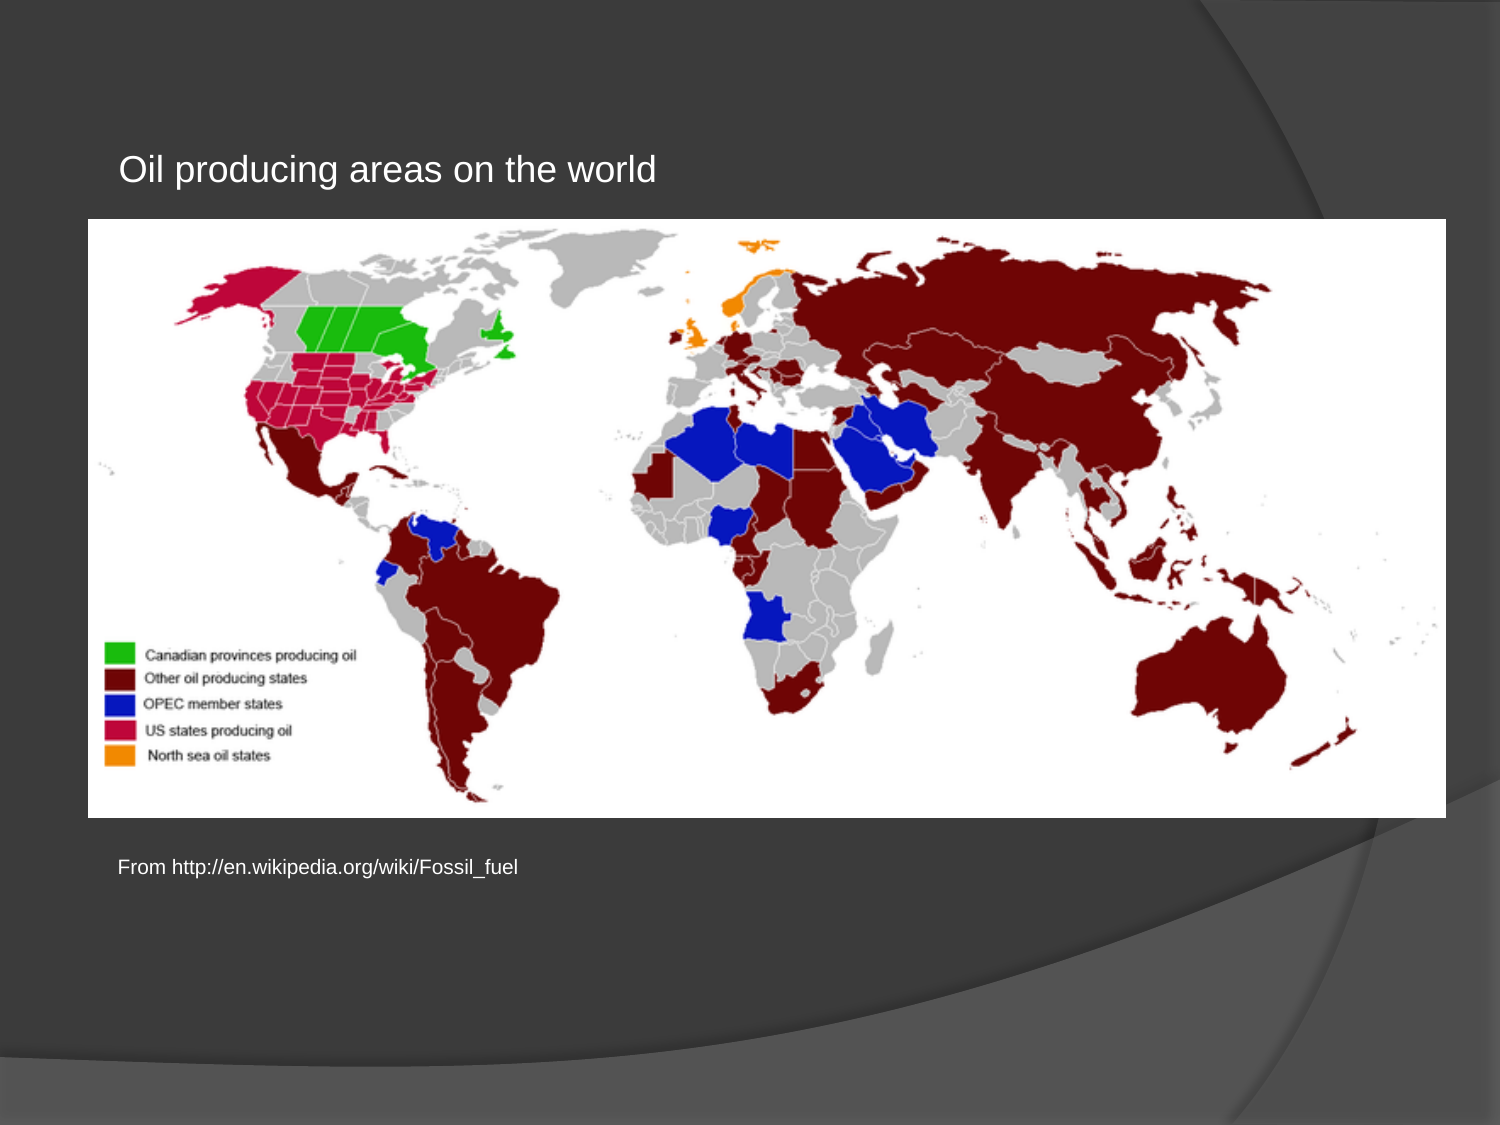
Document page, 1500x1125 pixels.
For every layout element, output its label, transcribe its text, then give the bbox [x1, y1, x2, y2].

picture [88, 219, 1447, 818]
text_box From http://en.wikipedia.org/wiki/Fossil_fuel [102, 846, 534, 886]
text_box Oil producing areas on the world [103, 137, 672, 197]
